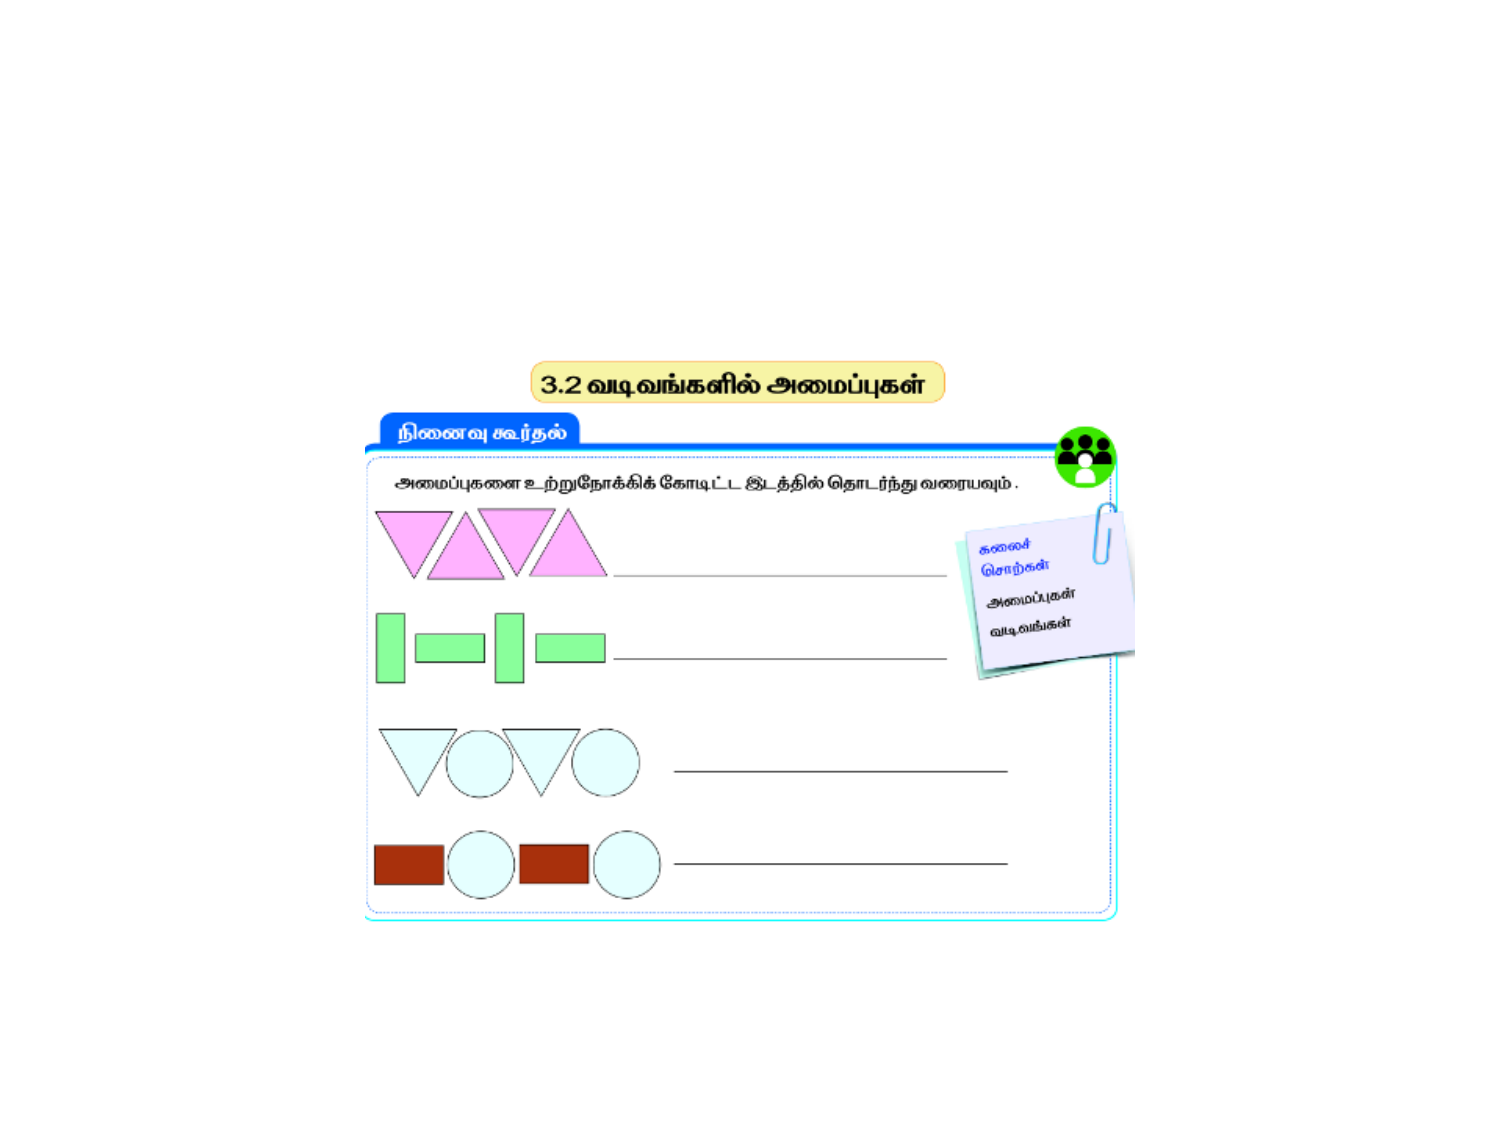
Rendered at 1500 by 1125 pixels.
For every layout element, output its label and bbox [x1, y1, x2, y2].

list [365, 333, 1135, 934]
